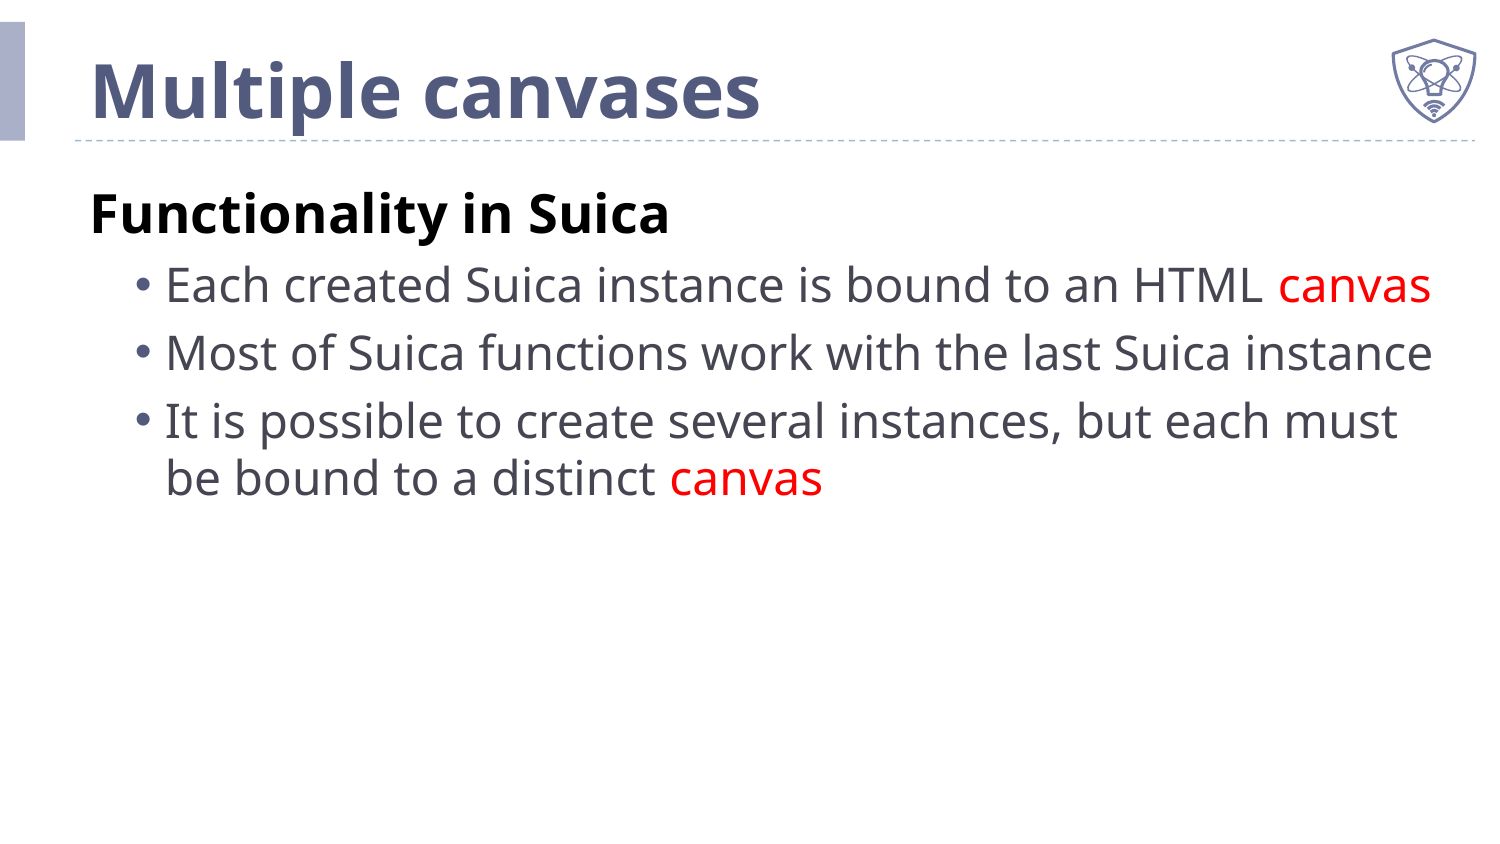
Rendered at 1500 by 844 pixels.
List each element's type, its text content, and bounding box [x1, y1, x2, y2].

list Functionality in Suica Each created Suica instance is bound to an HTML canvas Most of Suica functions work with the last Suica instance It is possible to create several instances, but each must be bound to a distinct canvas [75, 171, 1475, 835]
title Multiple canvases [75, 18, 1475, 141]
